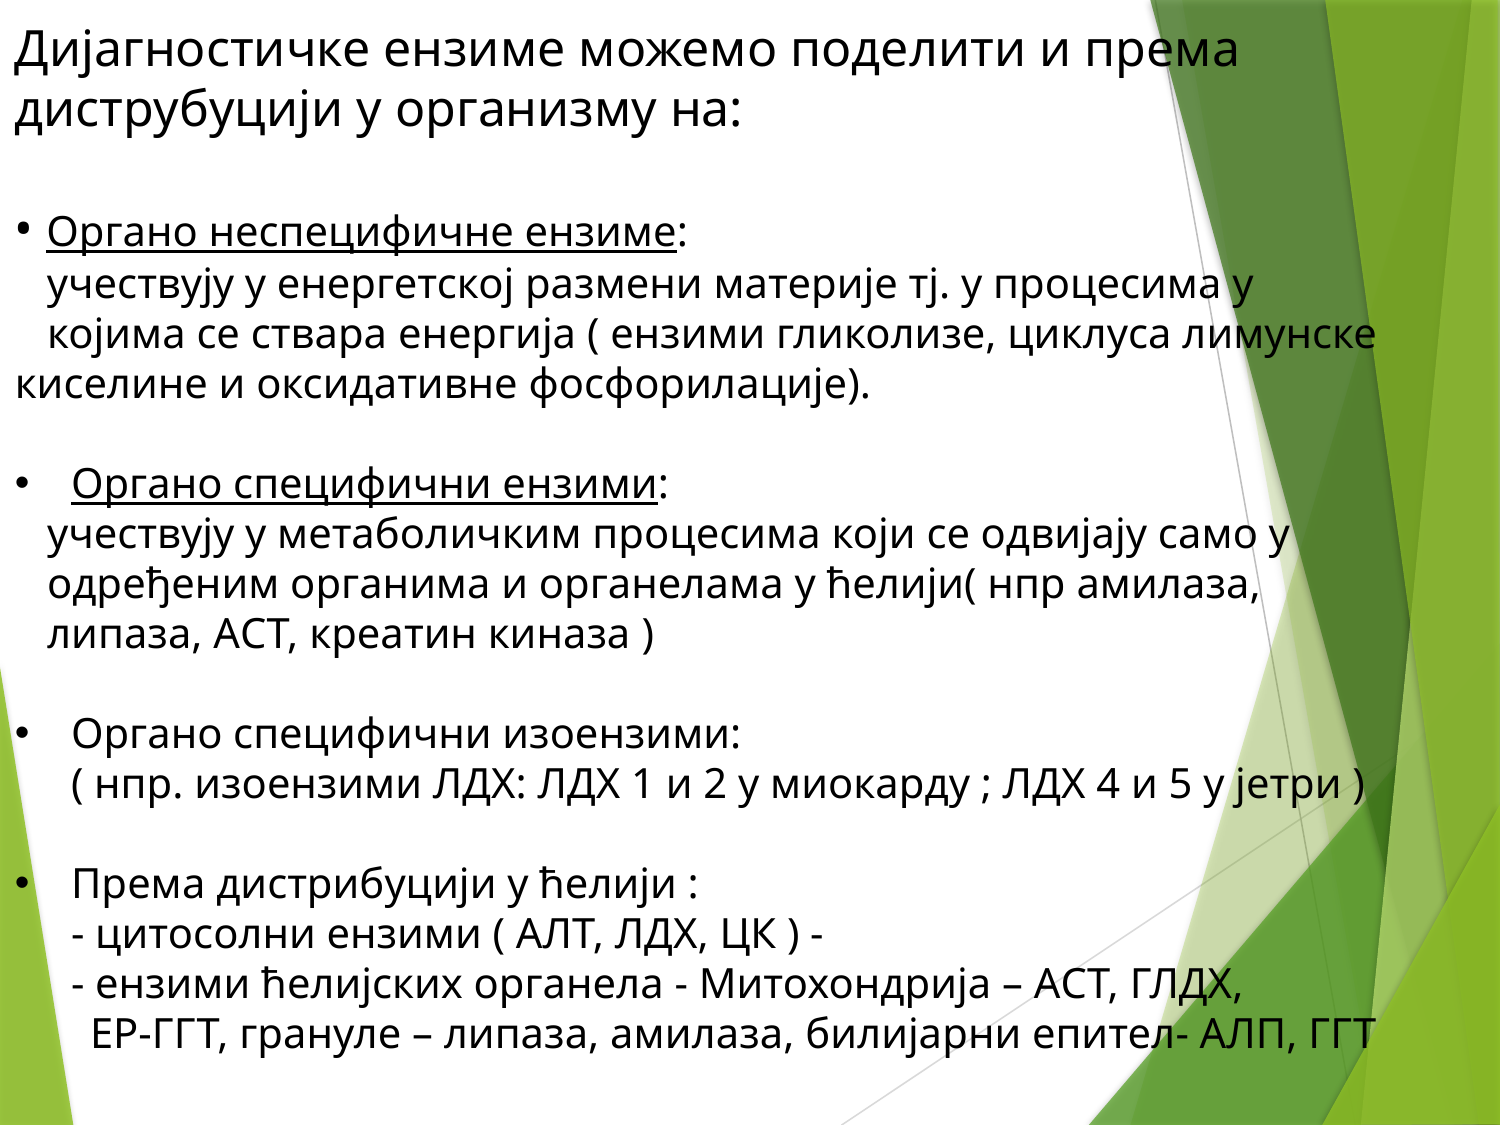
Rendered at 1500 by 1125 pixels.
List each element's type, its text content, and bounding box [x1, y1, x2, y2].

text_box Дијагностичке ензиме можемо поделити и према диструбуцији у организму на: • Органо неспецифичне ензиме: учествују у енергетској размени материје тј. у процесима у којима се ствара енергија ( ензими гликолизе, циклуса лимунске киселине и оксидативне фосфорилације). Органо специфични ензими: учествују у метаболичким процесима који се одвијају само у одређеним органима и органелама у ћелији( нпр амилаза, липаза, АСТ, креатин киназа ) Органо специфични изоензими: ( нпр. изоензими ЛДХ: ЛДХ 1 и 2 у миокарду ; ЛДХ 4 и 5 у јетри ) Према дистрибуцији у ћелији : - цитосолни ензими ( АЛТ, ЛДХ, ЦК ) - - ензими ћелијских органела - Митохондрија – АСТ, ГЛДХ, ЕР-ГГТ, грануле – липаза, амилаза, билијарни епител- АЛП, ГГТ [0, 9, 1500, 1065]
